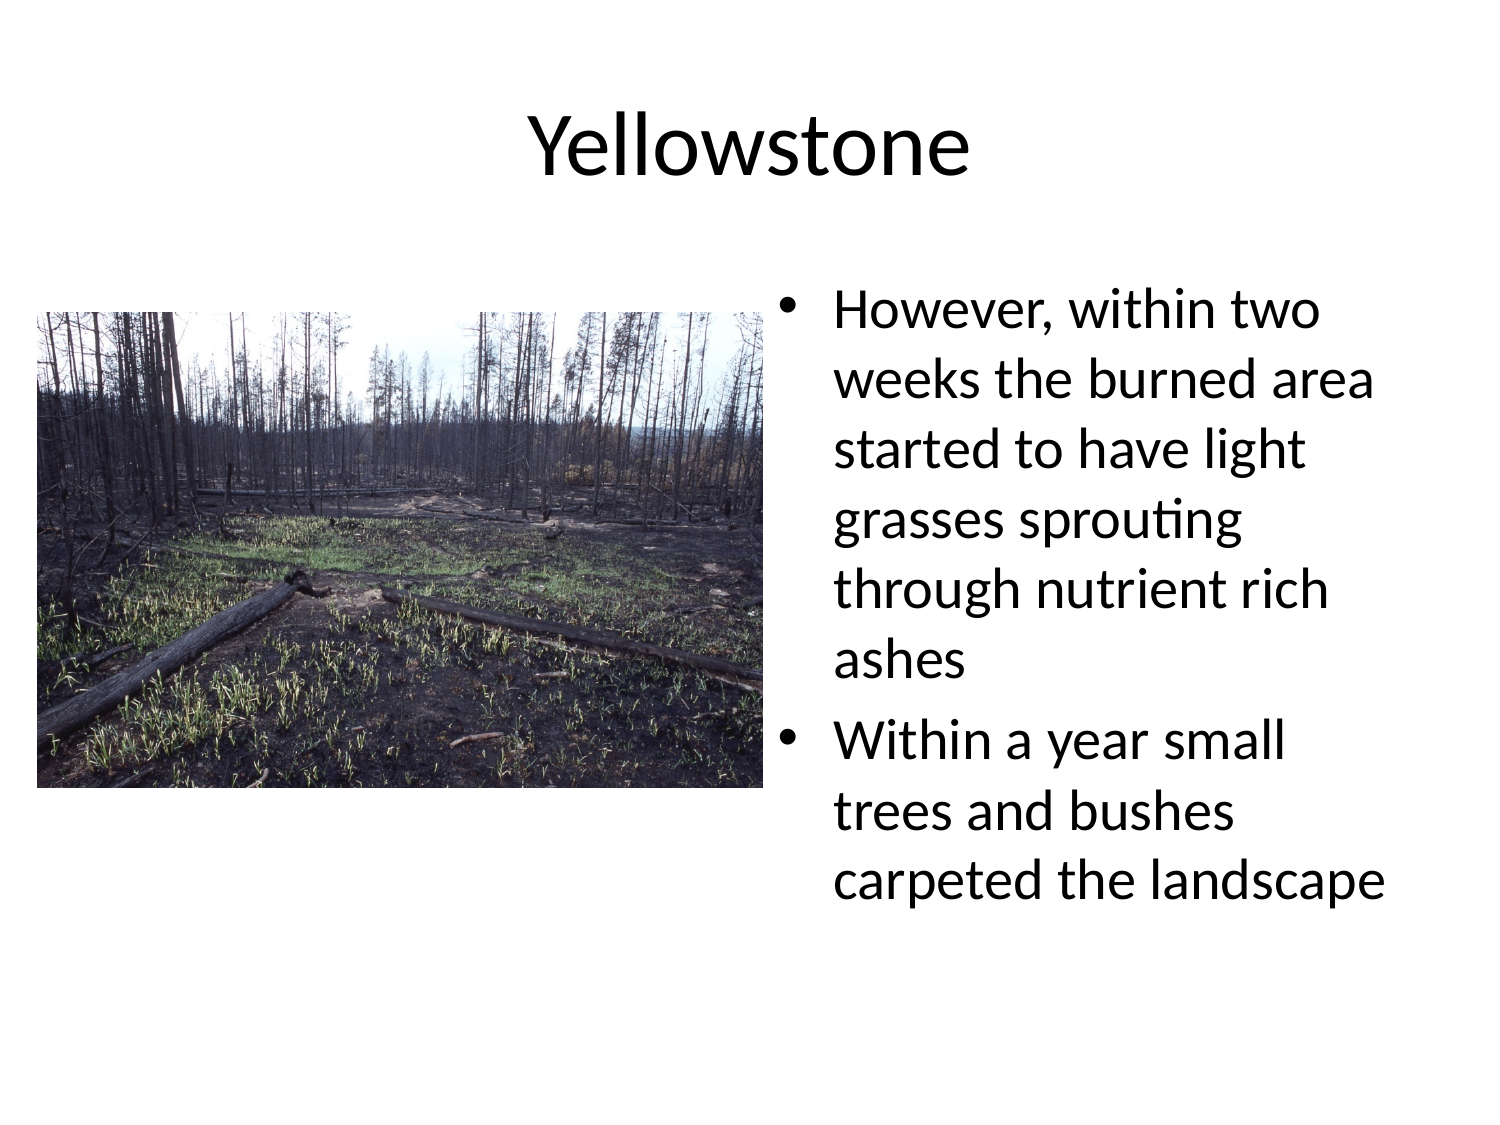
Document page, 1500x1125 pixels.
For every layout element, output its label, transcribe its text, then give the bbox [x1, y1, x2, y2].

picture [37, 312, 763, 789]
title Yellowstone [75, 45, 1425, 233]
list However, within two weeks the burned area started to have light grasses sprouting through nutrient rich ashes Within a year small trees and bushes carpeted the landscape [762, 262, 1425, 1005]
